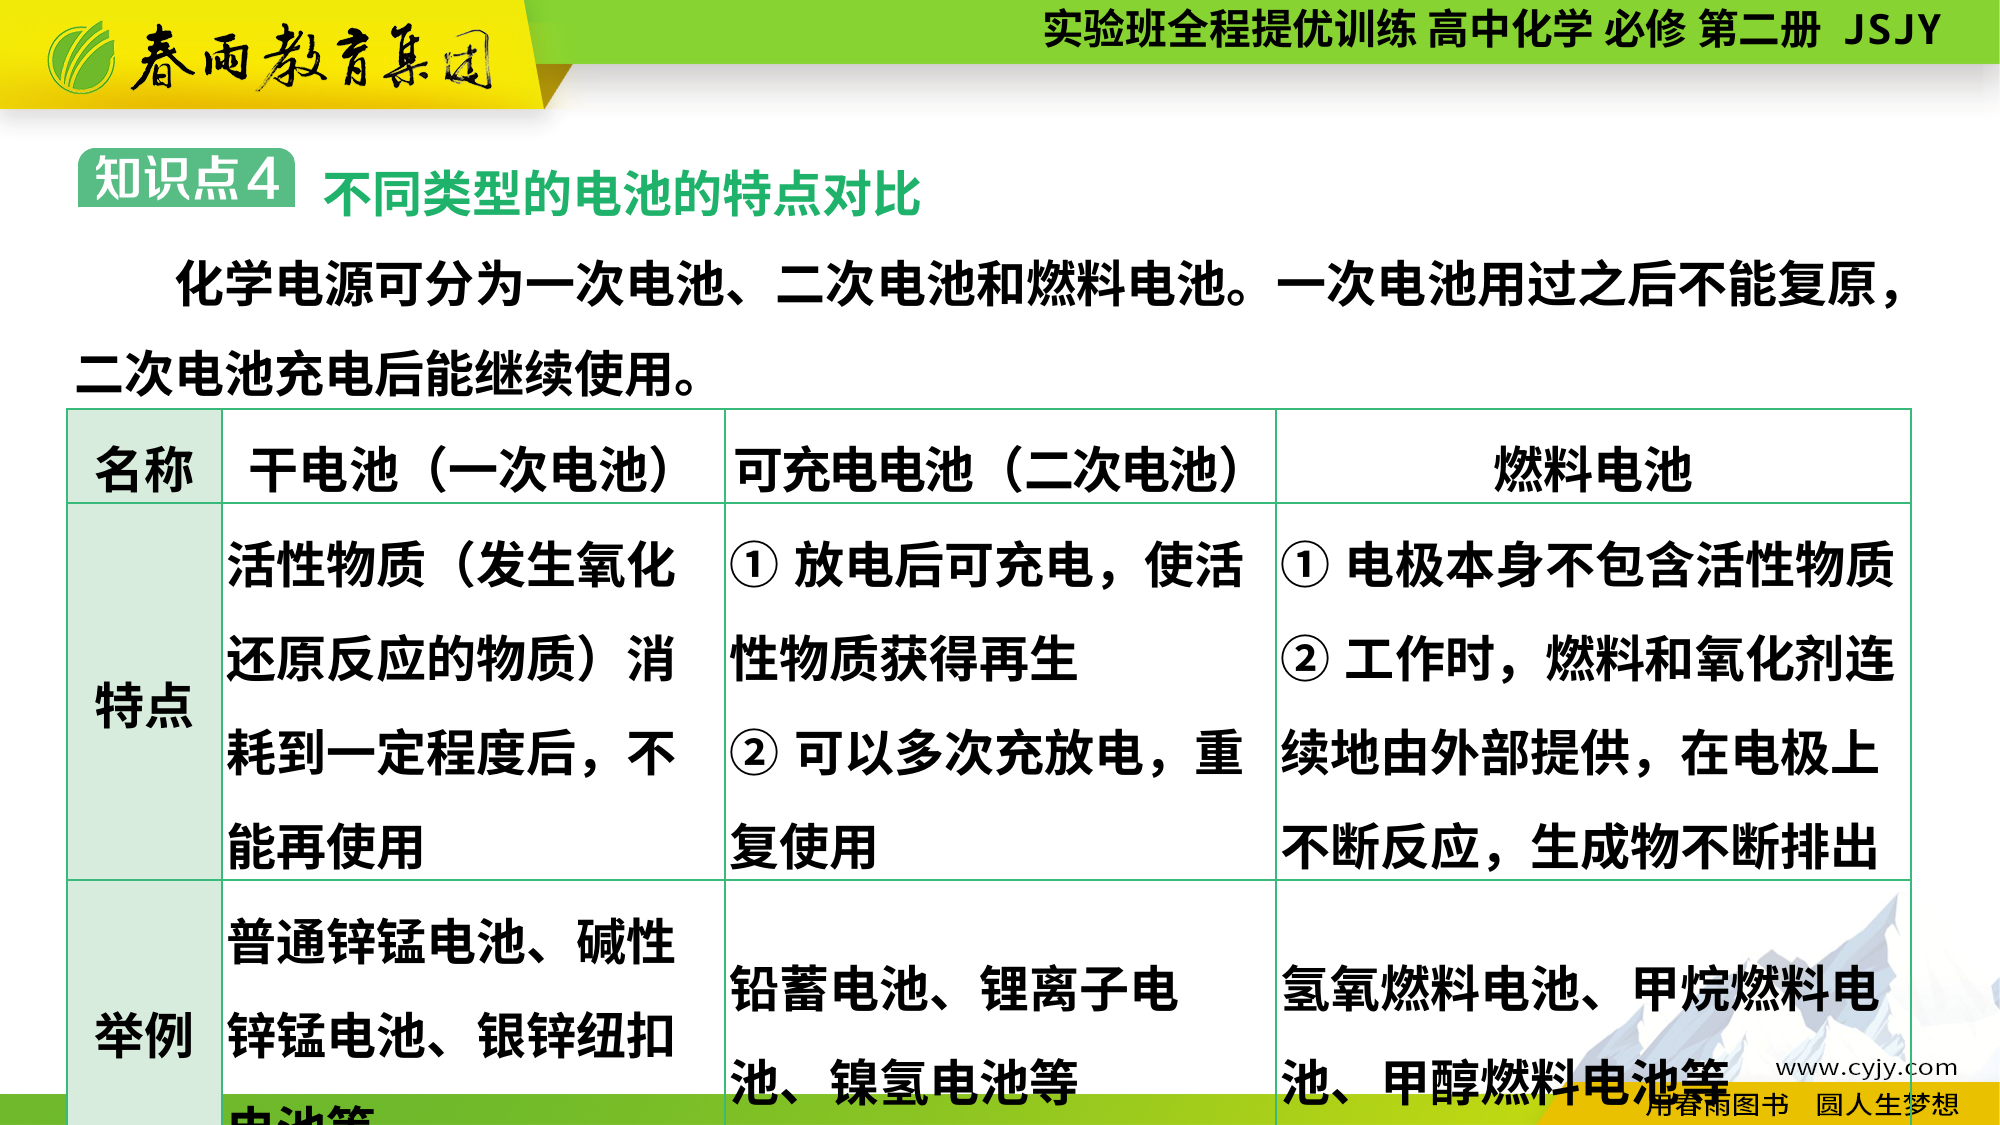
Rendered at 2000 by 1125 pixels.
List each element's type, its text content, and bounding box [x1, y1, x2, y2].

table_header 燃料电池 [1277, 410, 1910, 502]
table_cell 普通锌锰电池、碱性锌锰电池、银锌纽扣电池等 [223, 881, 724, 1125]
table_cell 铅蓄电池、锂离子电池、镍氢电池等 [726, 881, 1275, 1125]
table_cell 氢氧燃料电池、甲烷燃料电池、甲醇燃料电池等 [1277, 881, 1910, 1125]
picture [0, 0, 2000, 1125]
table_header 名称 [68, 410, 221, 502]
picture [78, 148, 295, 207]
list 不同类型的电池的特点对比 化学电源可分为一次电池、二次电池和燃料电池。一次电池用过之后不能复原，二次电池充电后能继续使用。 [59, 125, 1944, 414]
table_cell ①放电后可充电，使活性物质获得再生 ②可以多次充放电，重复使用 [726, 504, 1275, 879]
table_header 干电池（一次电池） [223, 410, 724, 502]
table_cell ①电极本身不包含活性物质 ②工作时，燃料和氧化剂连续地由外部提供，在电极上不断反应，生成物不断排出 [1277, 504, 1910, 879]
table_header 可充电电池（二次电池） [726, 410, 1275, 502]
table_cell 举例 [68, 881, 221, 1125]
table_cell 活性物质（发生氧化还原反应的物质）消耗到一定程度后，不能再使用 [223, 504, 724, 879]
table_cell 特点 [68, 504, 221, 879]
